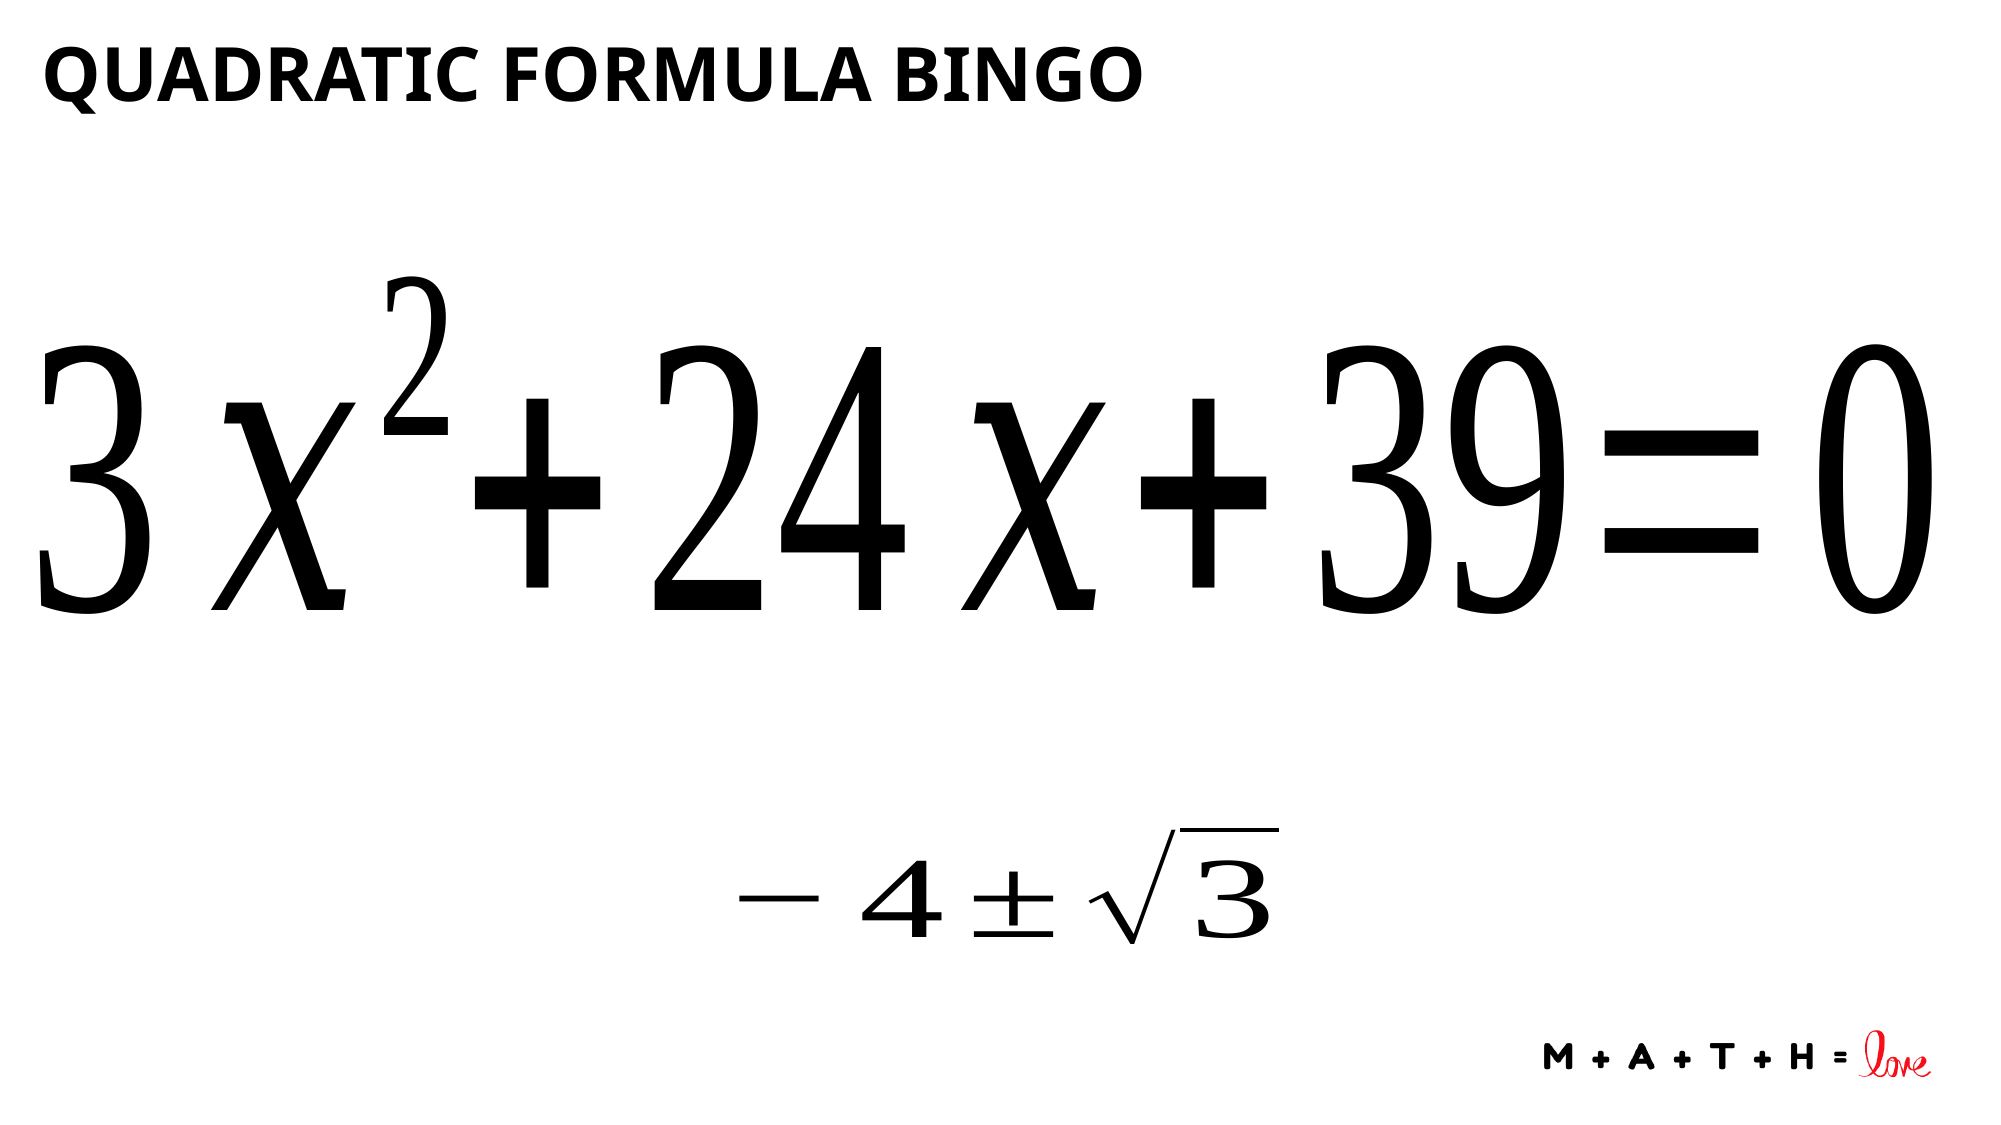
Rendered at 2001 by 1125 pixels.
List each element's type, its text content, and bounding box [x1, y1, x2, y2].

picture [1528, 1026, 1941, 1082]
text_box QUADRATIC FORMULA BINGO [27, 18, 1323, 124]
